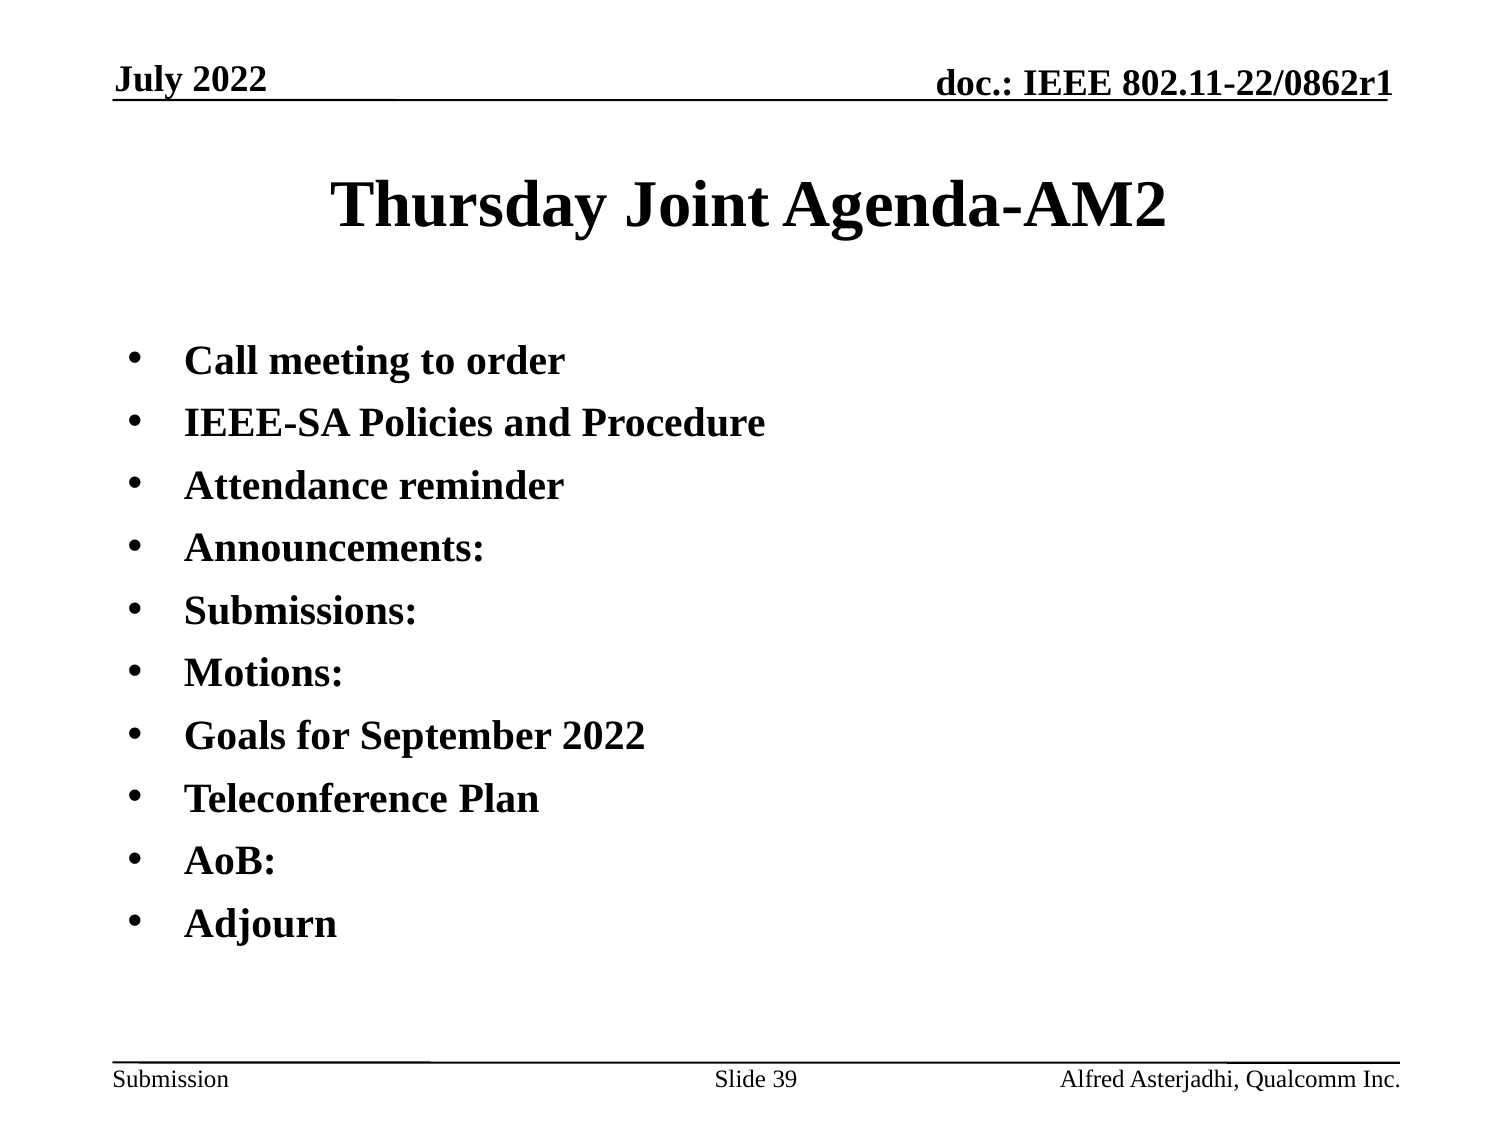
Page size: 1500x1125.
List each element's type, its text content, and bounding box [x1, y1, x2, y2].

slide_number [114, 54, 423, 100]
title Thursday Joint Agenda-AM2 [112, 112, 1388, 288]
list Call meeting to order IEEE-SA Policies and Procedure Attendance reminder Announcements: Submissions: Motions: Goals for September 2022 Teleconference Plan AoB: Adjourn [112, 324, 1388, 1000]
slide_number Slide 39 [712, 1061, 800, 1123]
footer Alfred Asterjadhi, Qualcomm Inc. [878, 1061, 1402, 1093]
